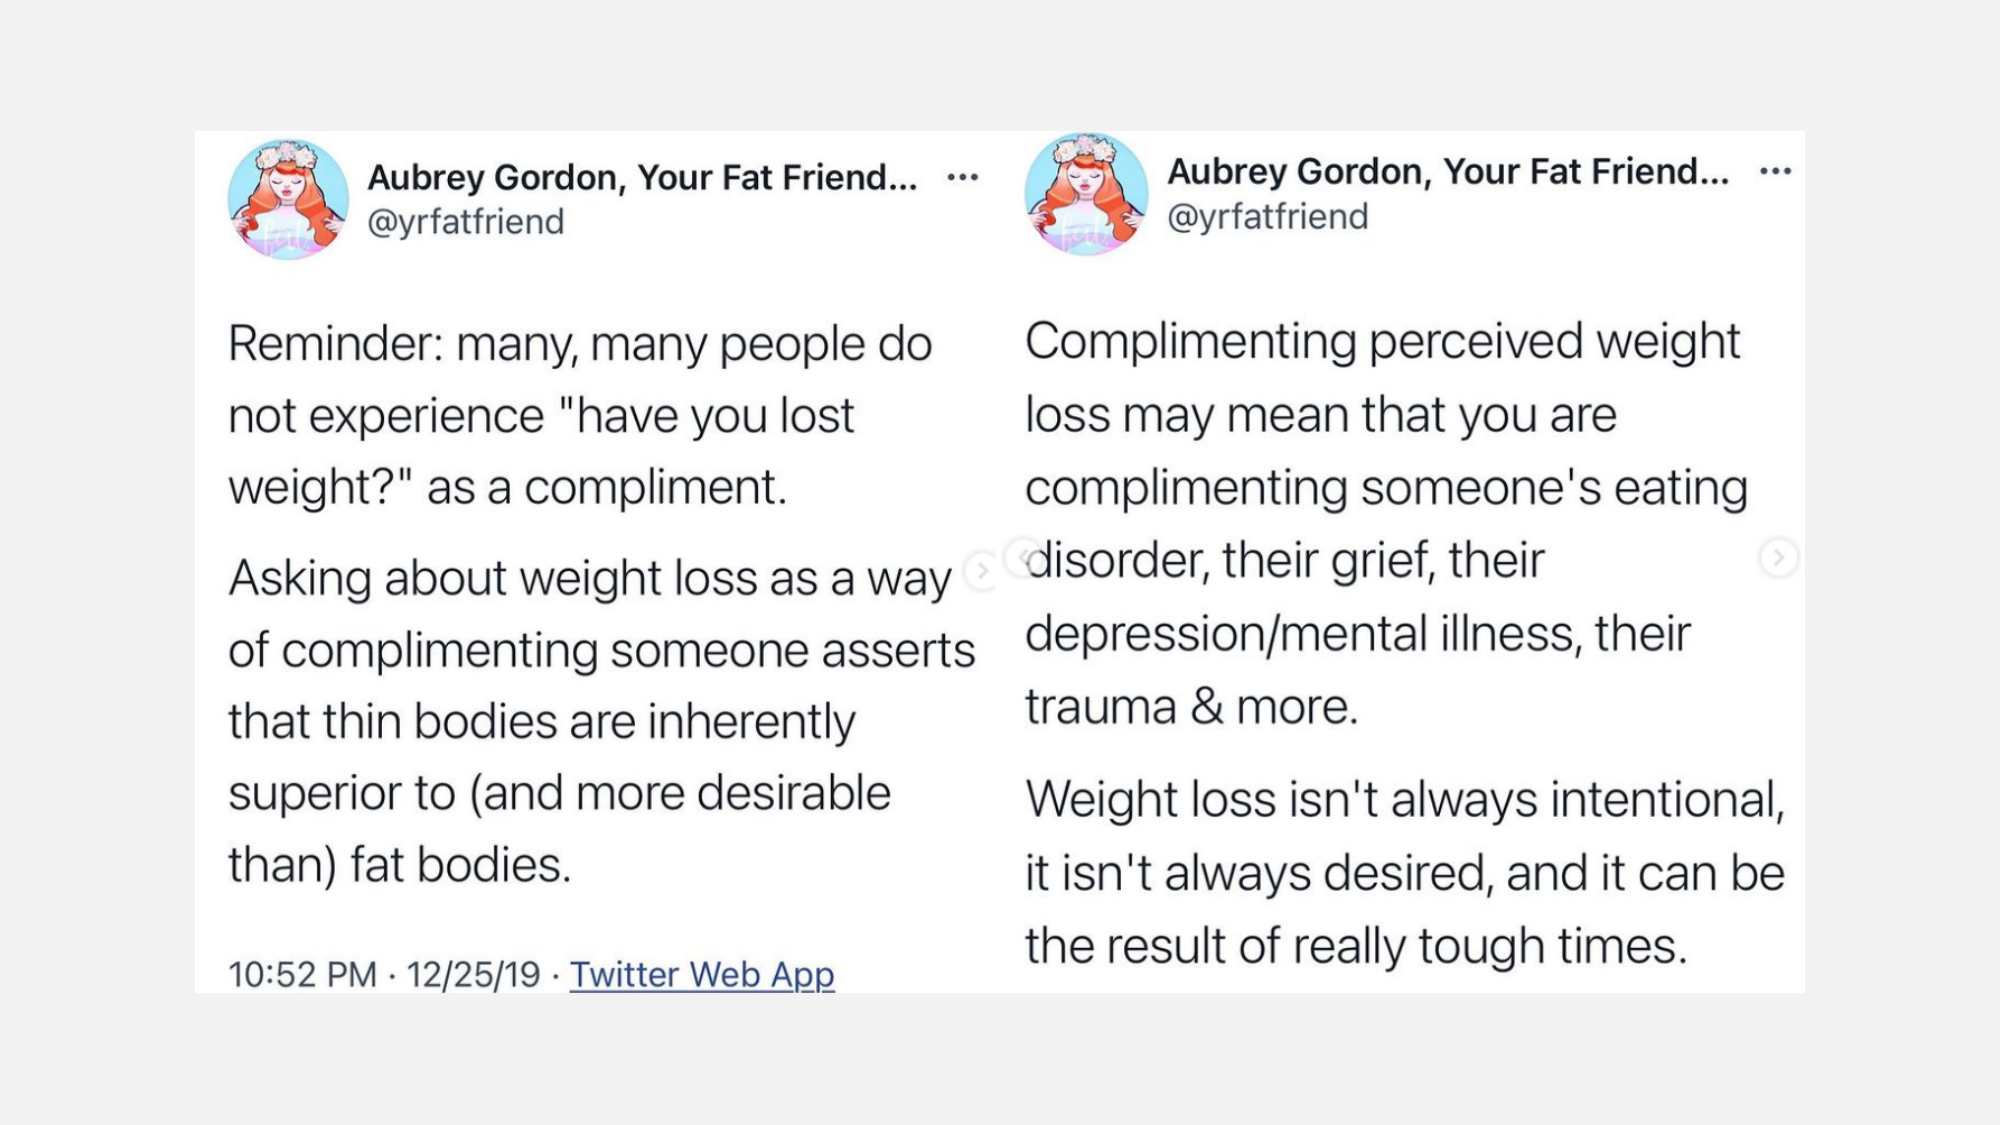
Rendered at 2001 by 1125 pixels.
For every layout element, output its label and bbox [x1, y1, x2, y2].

list [195, 131, 1805, 993]
